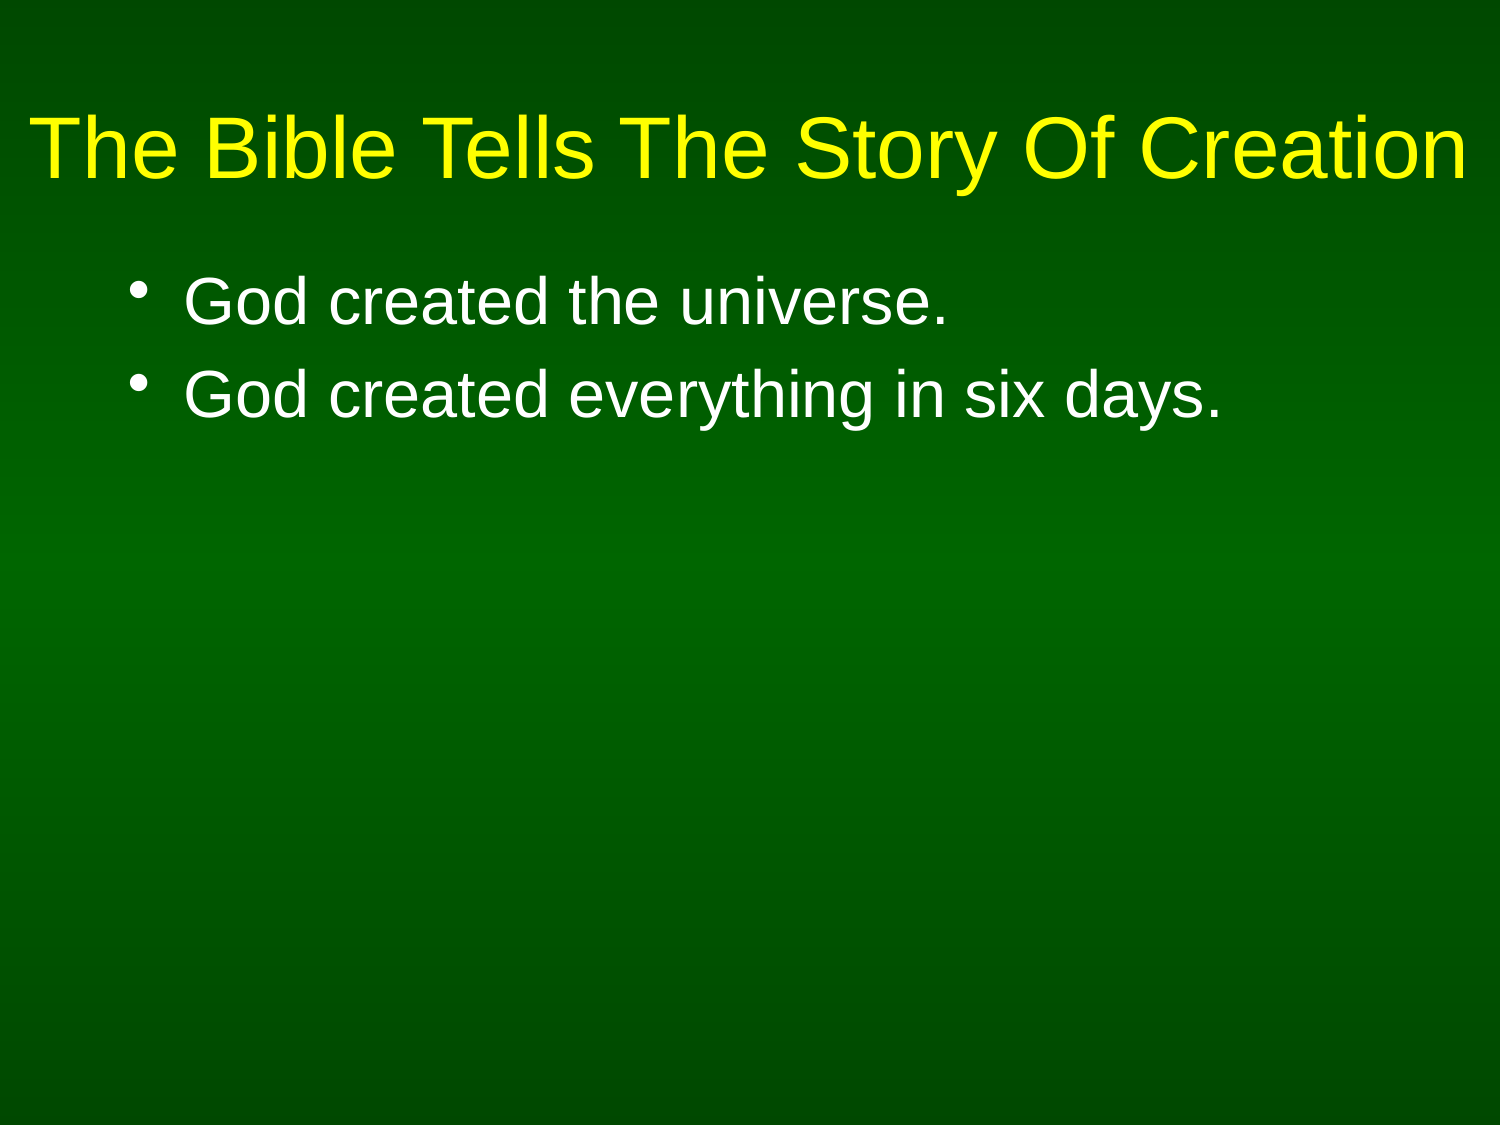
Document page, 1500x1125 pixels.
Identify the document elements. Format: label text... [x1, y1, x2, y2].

title The Bible Tells The Story Of Creation [0, 50, 1500, 238]
list God created the universe. God created everything in six days. [112, 249, 1388, 450]
